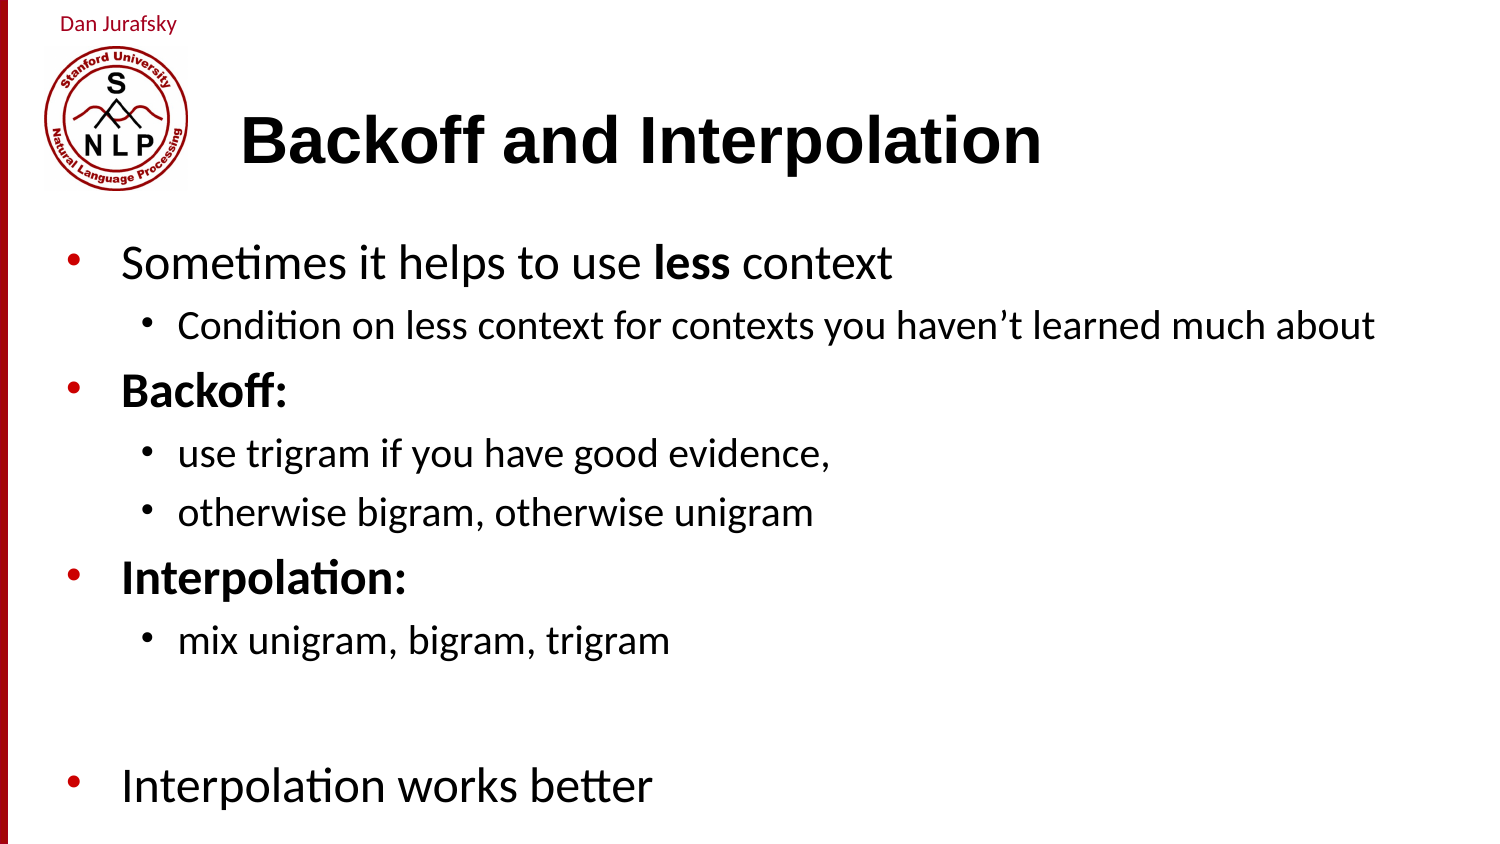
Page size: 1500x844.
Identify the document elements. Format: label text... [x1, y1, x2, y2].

picture [44, 46, 188, 191]
list Sometimes it helps to use less context Condition on less context for contexts you haven’t learned much about Backoff: use trigram if you have good evidence, otherwise bigram, otherwise unigram Interpolation: mix unigram, bigram, trigram Interpolation works better [50, 221, 1450, 822]
title Backoff and Interpolation [225, 62, 1450, 185]
